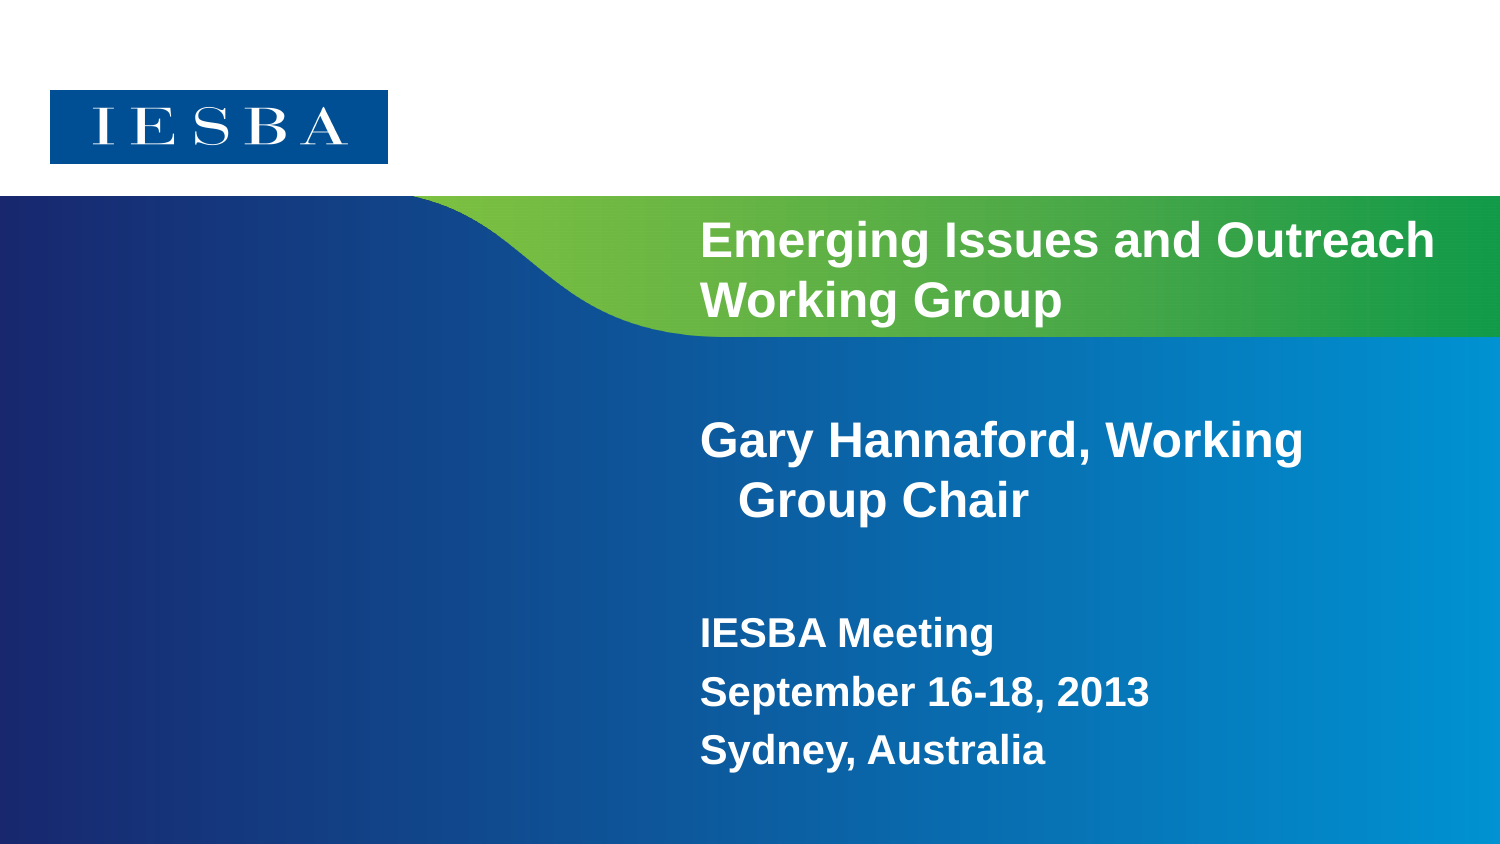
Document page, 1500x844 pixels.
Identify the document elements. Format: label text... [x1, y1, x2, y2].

subtitle Gary Hannaford, Working Group Chair IESBA Meeting September 16-18, 2013 Sydney, Australia [699, 407, 1375, 797]
title Emerging Issues and Outreach Working Group [699, 206, 1463, 329]
picture [50, 90, 388, 164]
picture [412, 196, 1500, 337]
